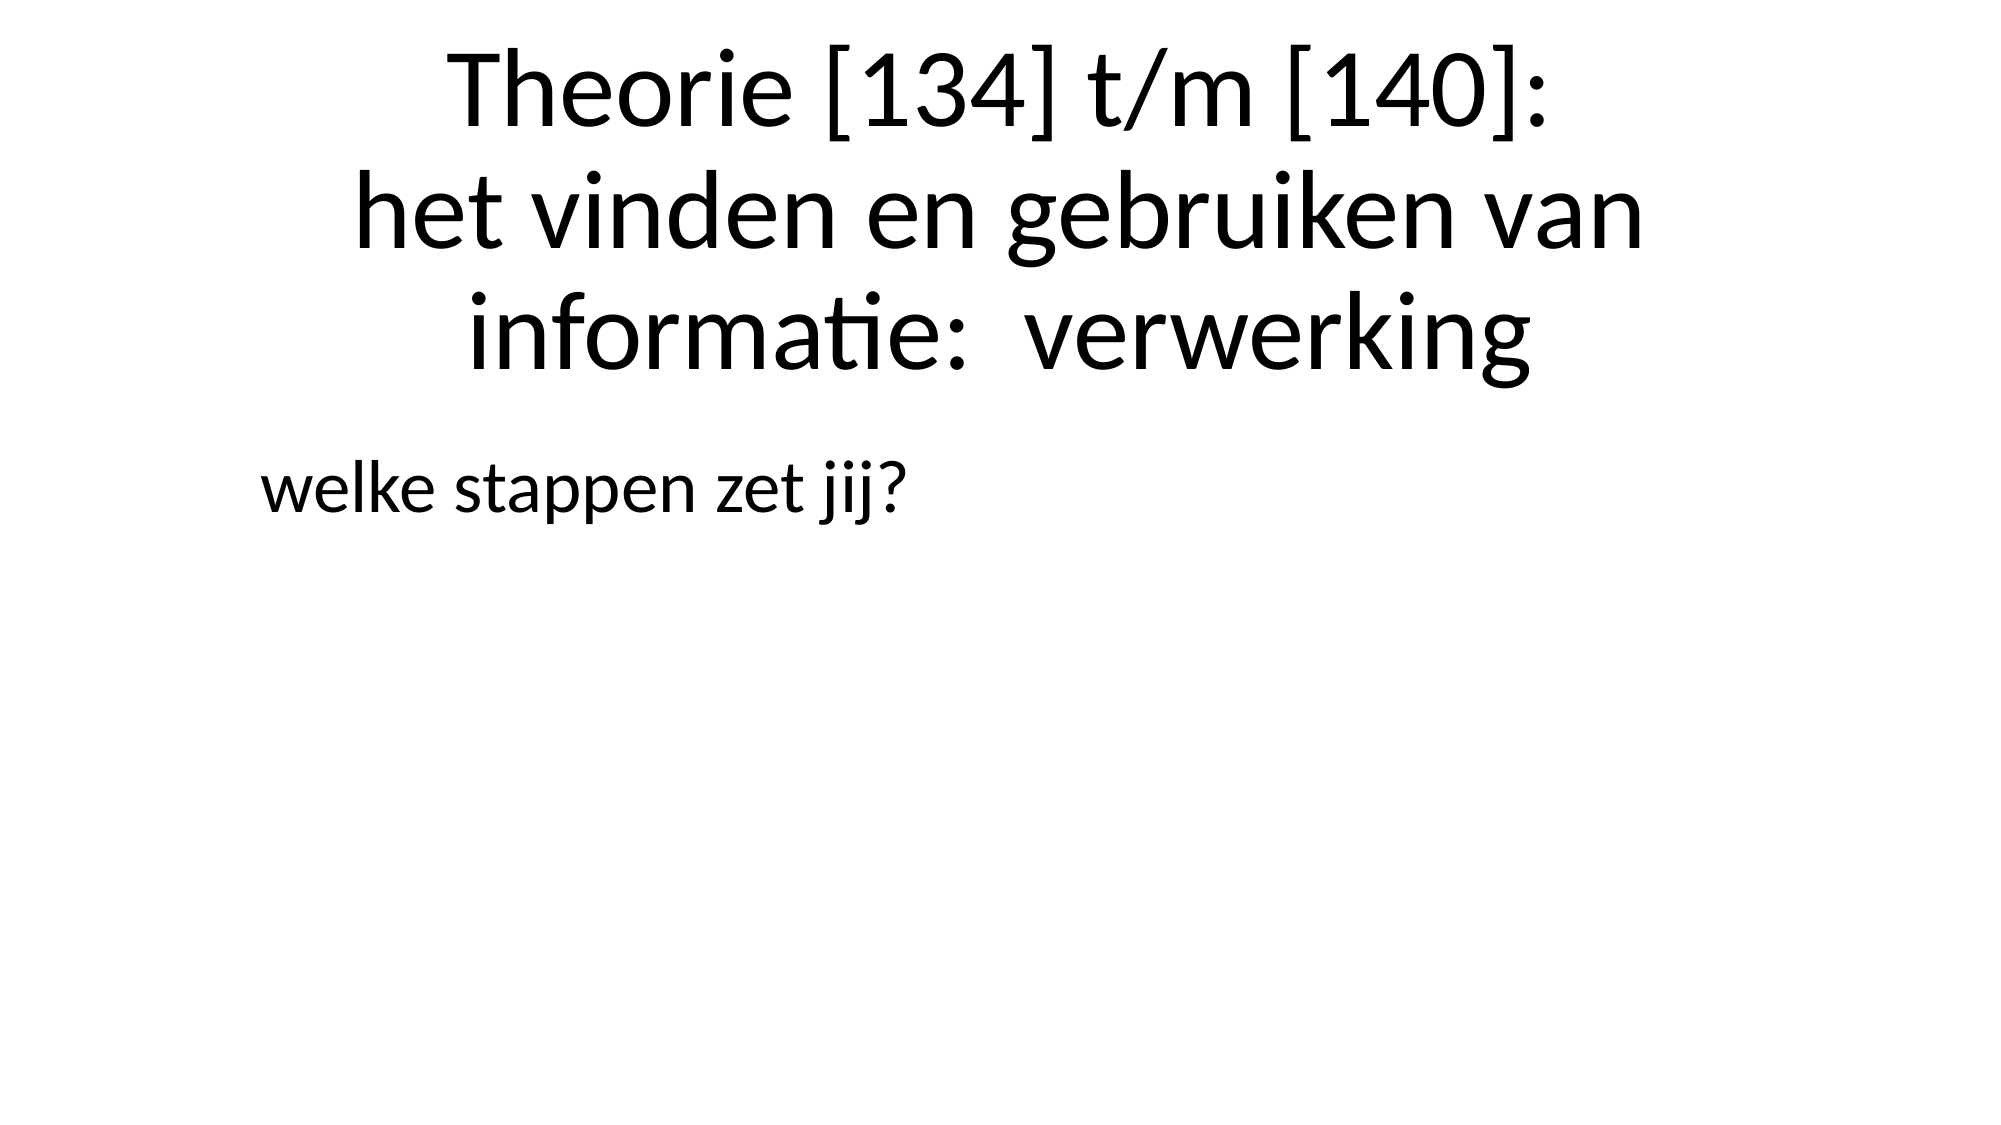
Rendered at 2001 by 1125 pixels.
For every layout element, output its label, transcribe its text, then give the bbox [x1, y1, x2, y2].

subtitle welke stappen zet jij? [220, 440, 1791, 991]
title Theorie [134] t/m [140]: het vinden en gebruiken van informatie: verwerking [249, 184, 1750, 402]
